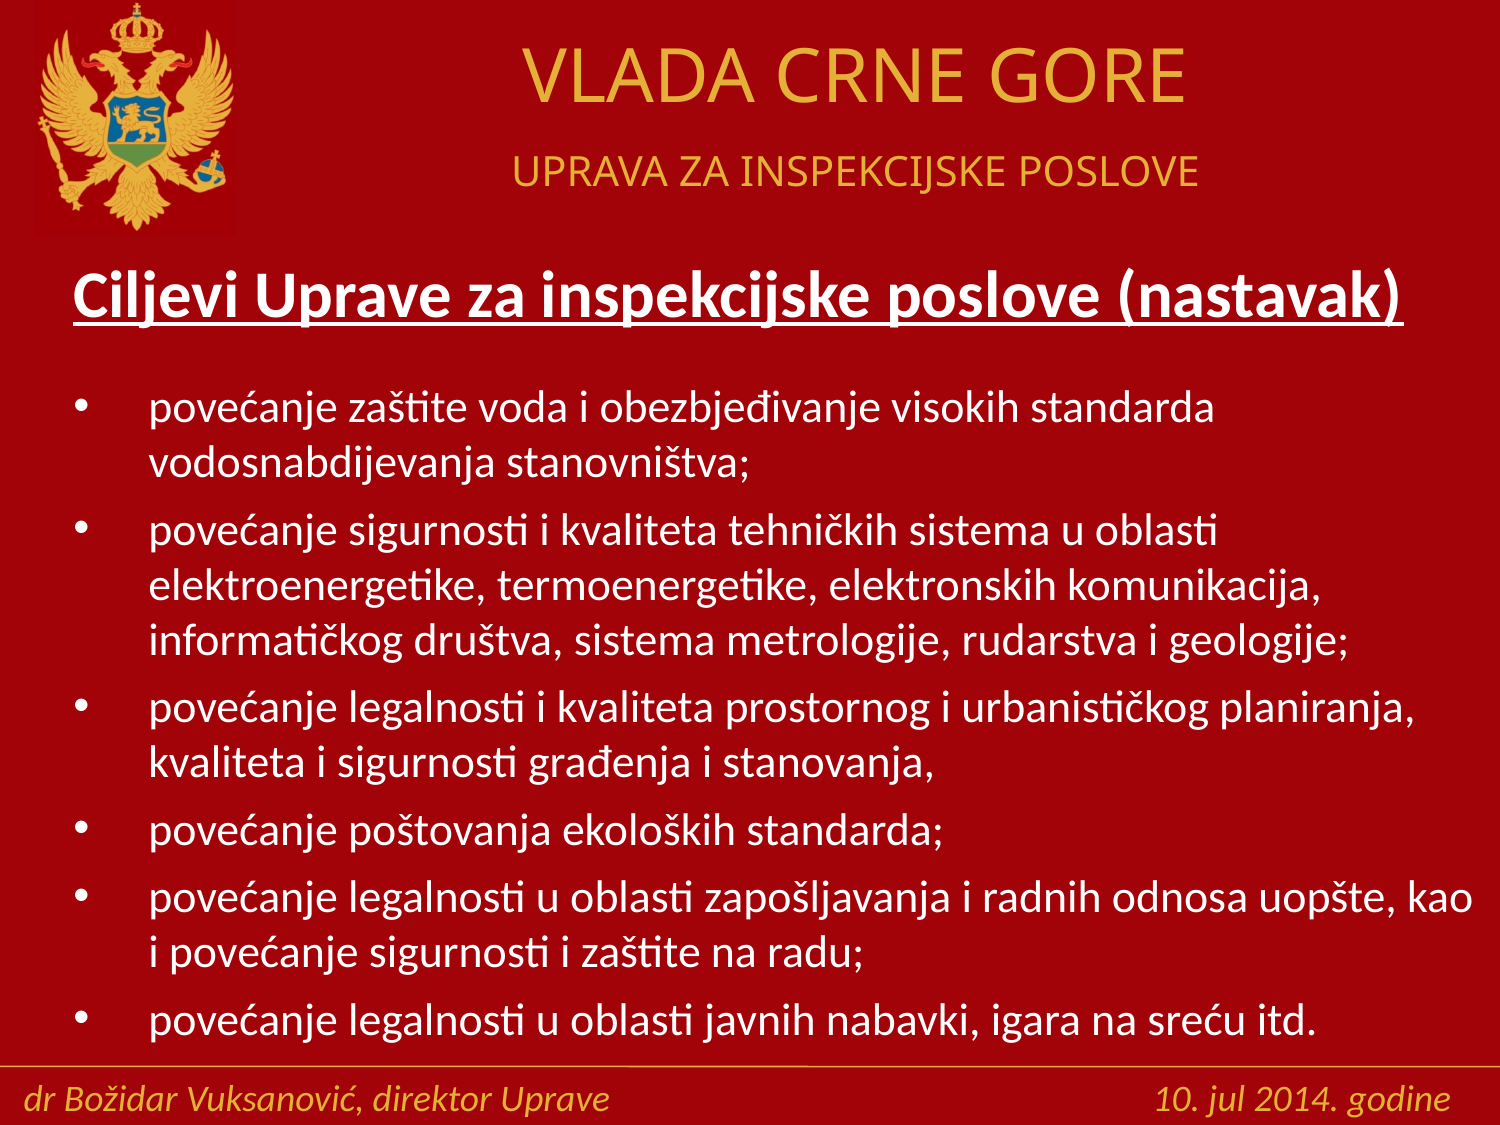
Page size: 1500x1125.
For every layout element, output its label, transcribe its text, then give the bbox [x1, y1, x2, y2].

picture [34, 0, 237, 235]
subtitle dr Božidar Vuksanović, direktor Uprave 10. jul 2014. godine [0, 1072, 1500, 1125]
text_box Ciljevi Uprave za inspekcijske poslove (nastavak) povećanje zaštite voda i obezbjeđivanje visokih standarda vodosnabdijevanja stanovništva; povećanje sigurnosti i kvaliteta tehničkih sistema u oblasti elektroenergetike, termoenergetike, elektronskih komunikacija, informatičkog društva, sistema metrologije, rudarstva i geologije; povećanje legalnosti i kvaliteta prostornog i urbanističkog planiranja, kvaliteta i sigurnosti građenja i stanovanja, povećanje poštovanja ekoloških standarda; povećanje legalnosti u oblasti zapošljavanja i radnih odnosa uopšte, kao i povećanje sigurnosti i zaštite na radu; povećanje legalnosti u oblasti javnih nabavki, igara na sreću itd. [58, 243, 1500, 1052]
title VLADA CRNE GORE UPRAVA ZA INSPEKCIJSKE POSLOVE [257, 0, 1454, 243]
